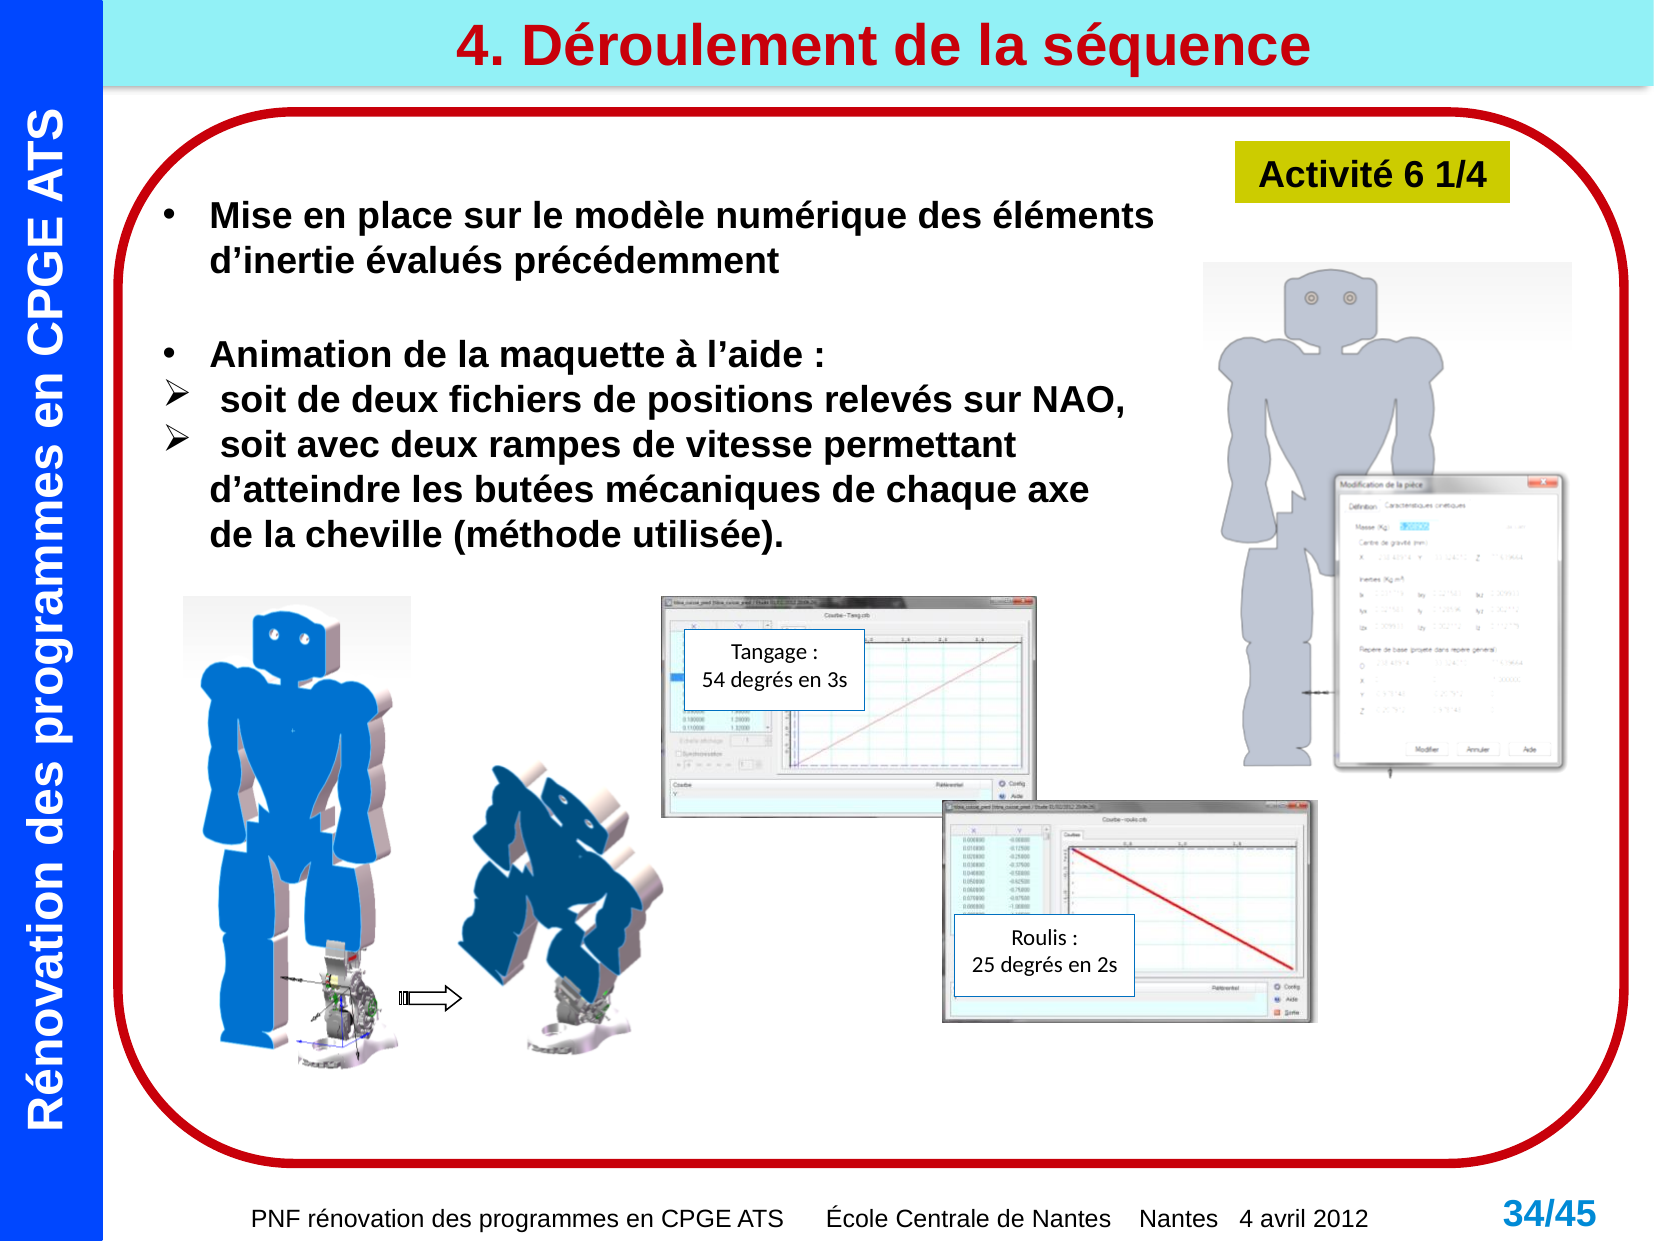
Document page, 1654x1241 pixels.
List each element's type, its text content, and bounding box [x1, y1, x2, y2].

text_box [115, 109, 1627, 1166]
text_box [661, 596, 1037, 818]
text_box 4. Déroulement de la séquence [442, 0, 1328, 85]
picture [452, 742, 672, 1072]
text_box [942, 800, 1318, 1023]
picture [182, 596, 412, 1079]
picture [1202, 262, 1572, 786]
text_box Activité 6 1/4 [1236, 142, 1509, 202]
